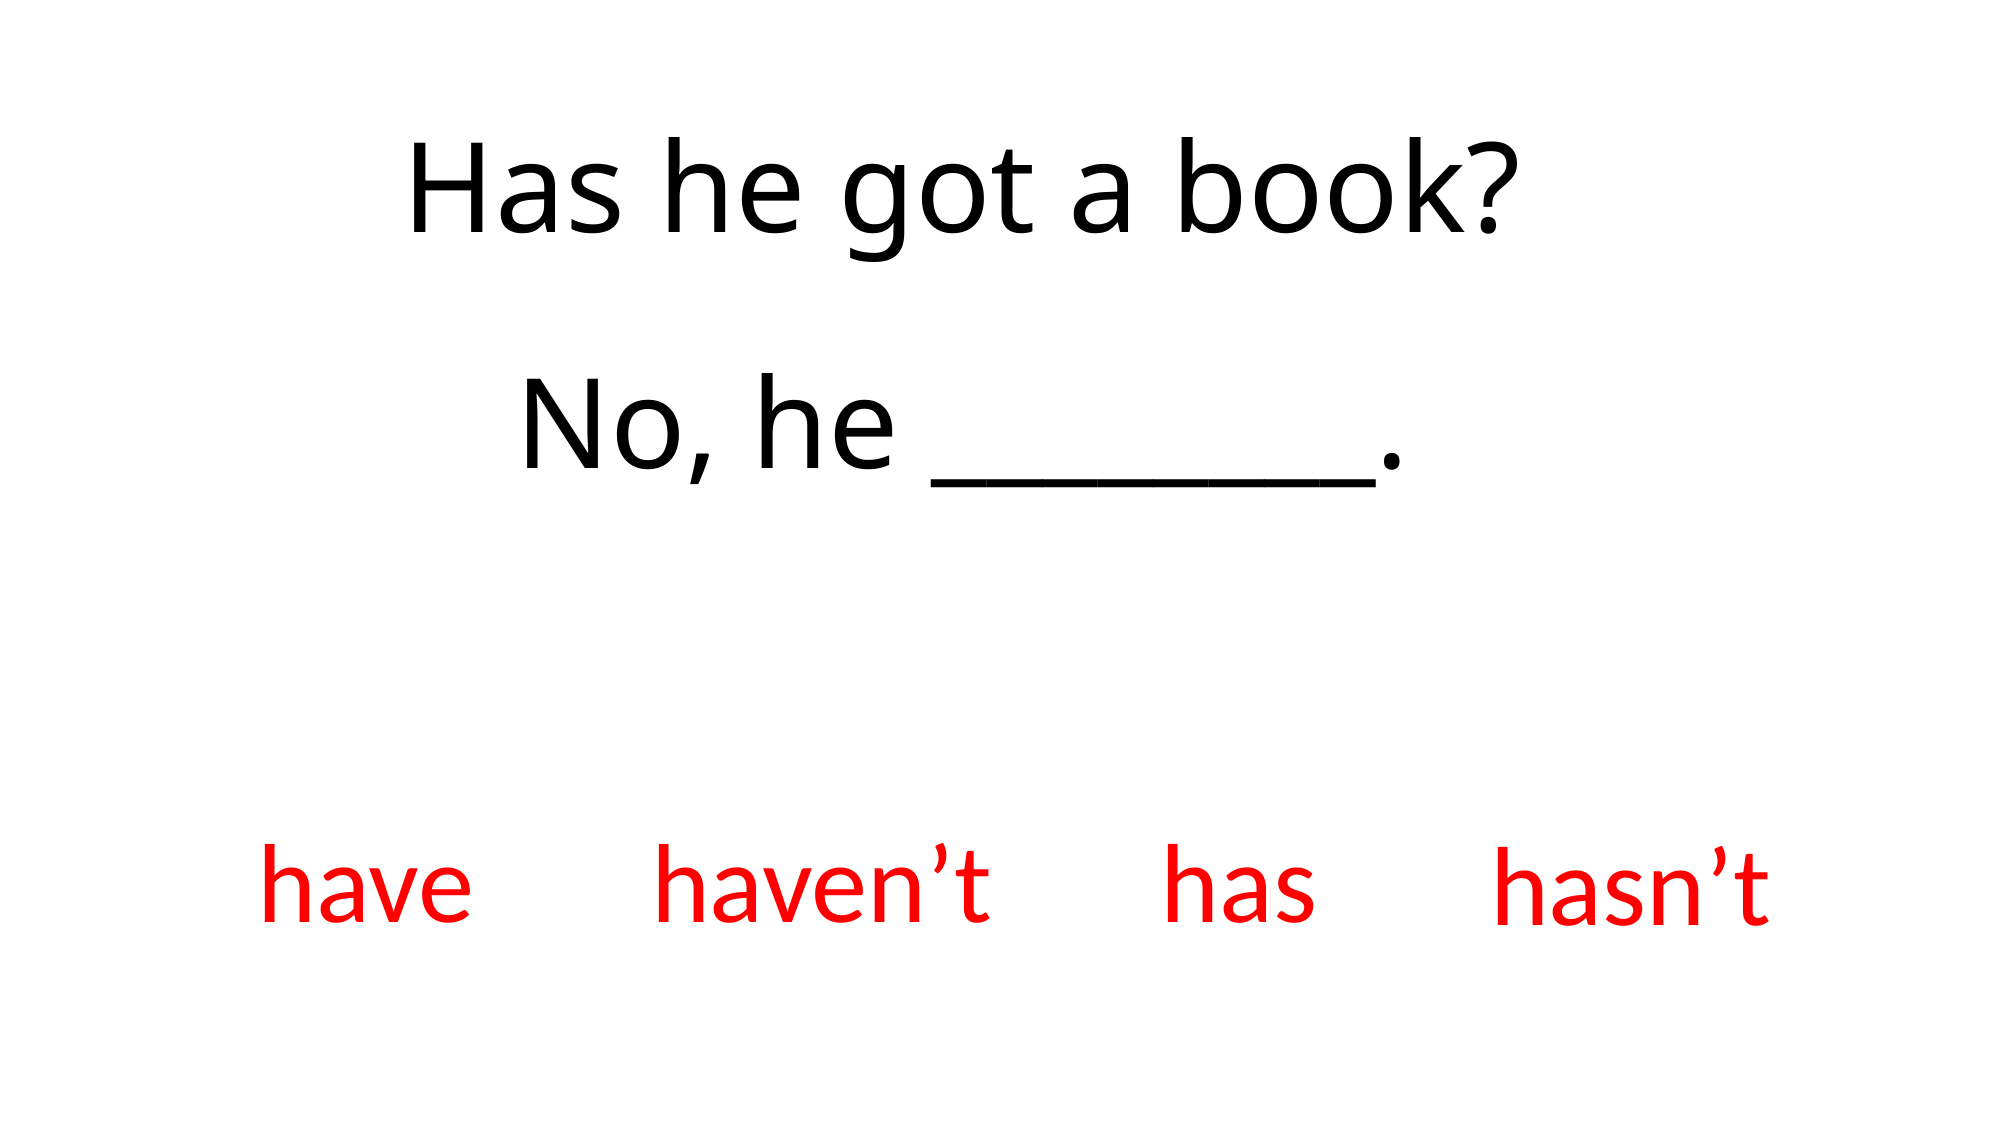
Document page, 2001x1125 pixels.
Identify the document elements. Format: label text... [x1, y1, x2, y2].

text_box No, he ________. [51, 310, 1873, 547]
text_box haven’t [636, 802, 1025, 953]
text_box has [1145, 802, 1355, 953]
text_box have [243, 802, 516, 953]
text_box hasn’t [1475, 805, 1838, 956]
title Has he got a book? [51, 73, 1873, 310]
